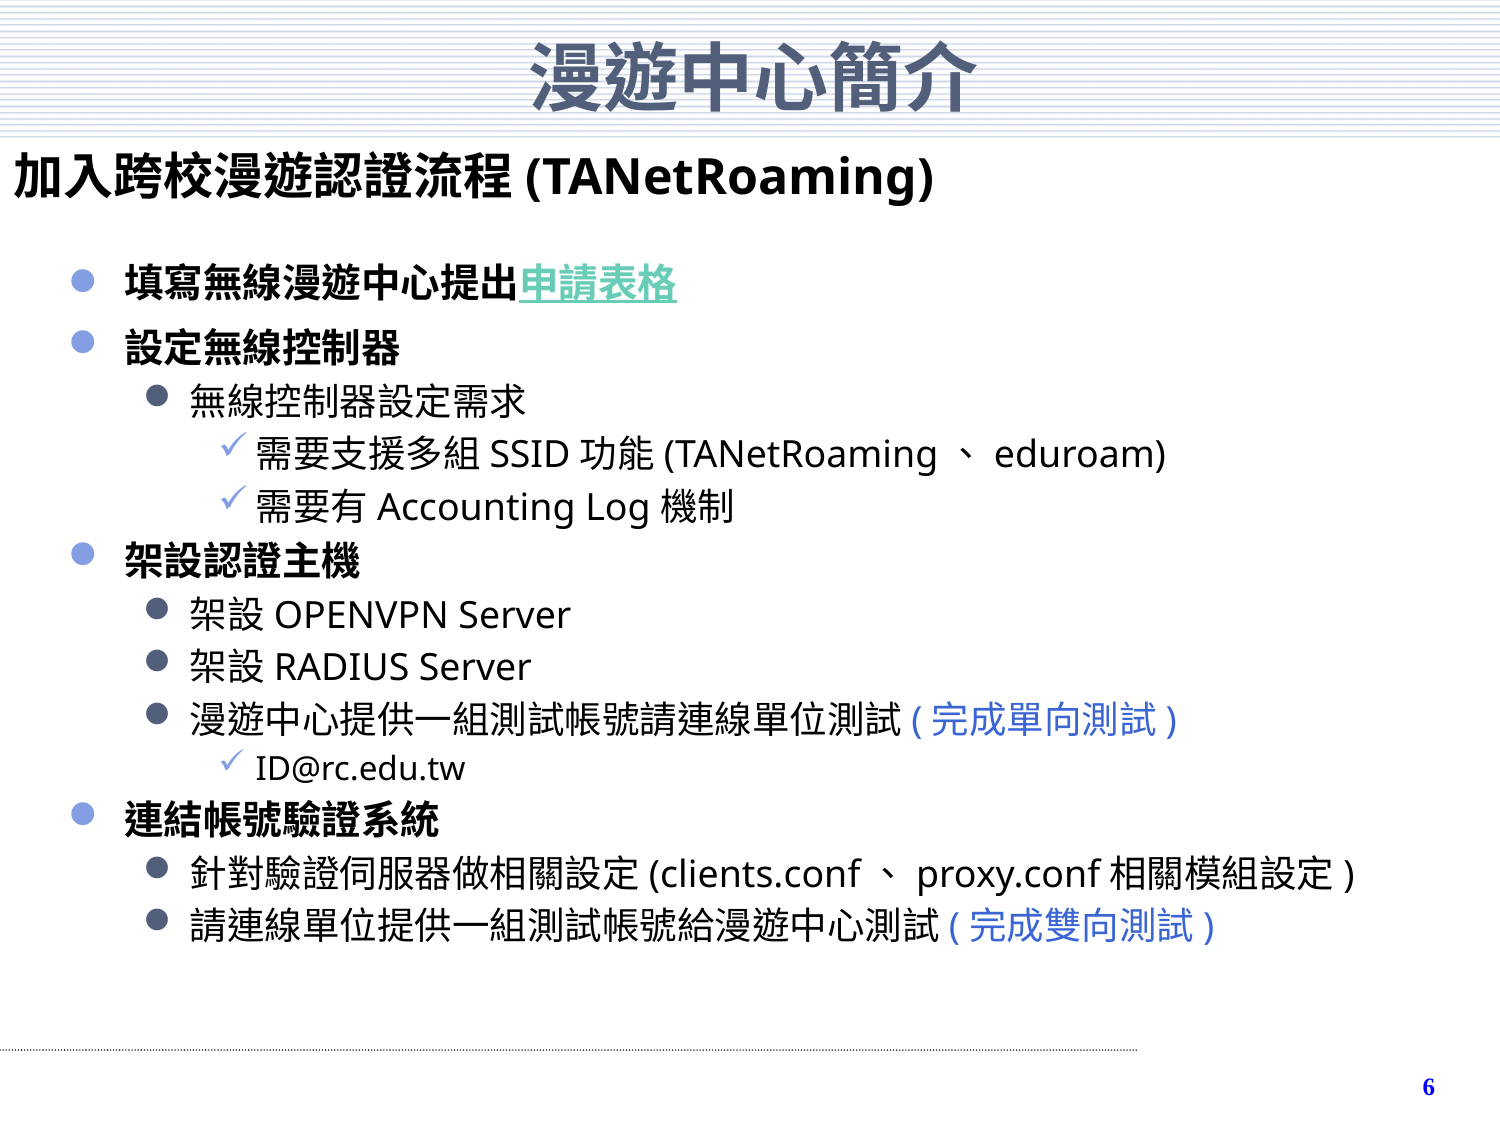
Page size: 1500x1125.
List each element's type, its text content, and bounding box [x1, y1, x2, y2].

list 填寫無線漫遊中心提出申請表格 設定無線控制器 無線控制器設定需求 需要支援多組SSID功能(TANetRoaming、eduroam) 需要有Accounting Log機制 架設認證主機 架設OPENVPN Server 架設RADIUS Server 漫遊中心提供一組測試帳號請連線單位測試(完成單向測試) ID@rc.edu.tw 連結帳號驗證系統 針對驗證伺服器做相關設定(clients.conf、proxy.conf相關模組設定) 請連線單位提供一組測試帳號給漫遊中心測試(完成雙向測試) [52, 212, 1471, 1125]
slide_number 5 [1099, 1062, 1451, 1103]
title 漫遊中心簡介 [74, 37, 1433, 114]
text_box 加入跨校漫遊認證流程(TANetRoaming) [0, 136, 950, 212]
